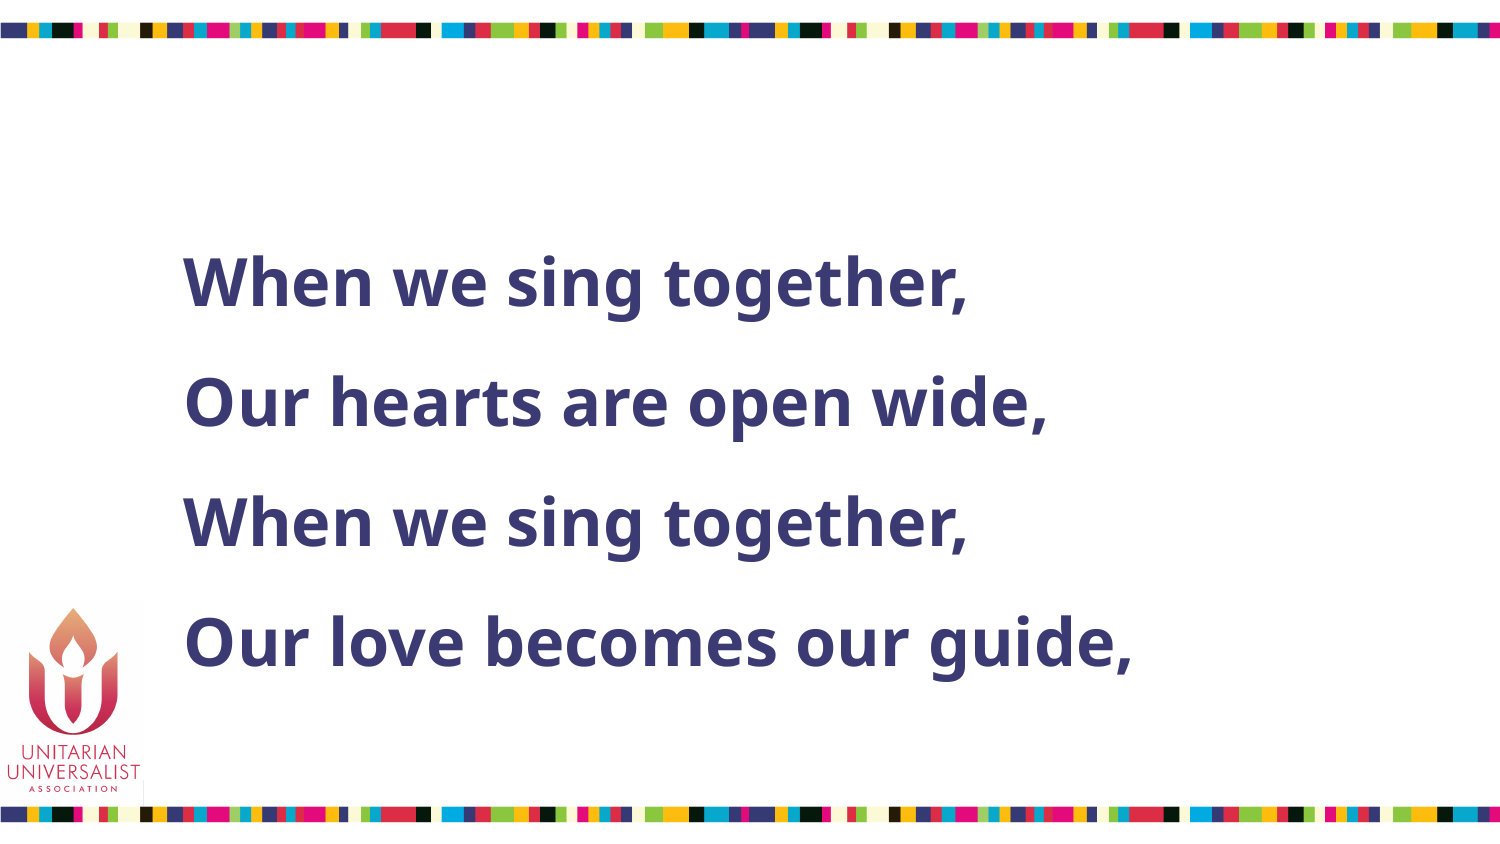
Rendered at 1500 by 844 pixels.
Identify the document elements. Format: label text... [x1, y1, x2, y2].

picture [0, 600, 1500, 824]
text_box When we sing together, Our hearts are open wide, When we sing together, Our love becomes our guide, [168, 184, 1421, 695]
picture [0, 22, 1500, 40]
